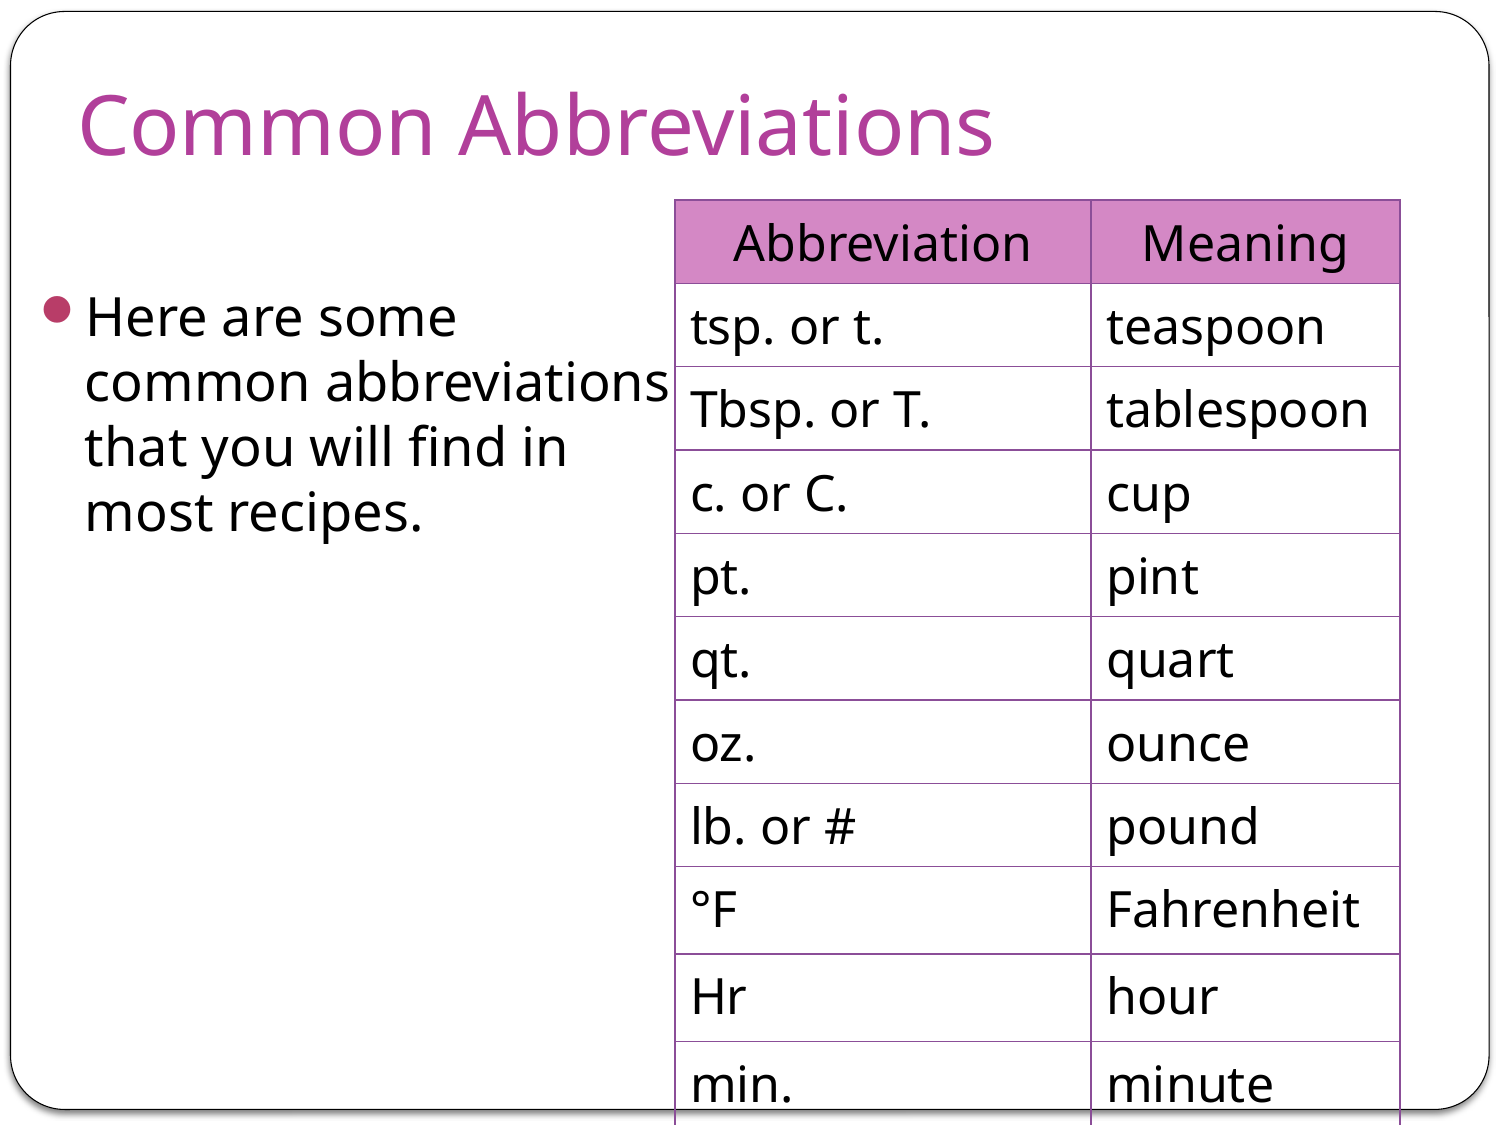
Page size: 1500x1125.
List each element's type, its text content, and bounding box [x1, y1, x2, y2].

table_cell °F [676, 867, 1090, 953]
table_cell min. [676, 1042, 1090, 1125]
table_cell tablespoon [1092, 367, 1399, 449]
table_cell ounce [1092, 701, 1399, 783]
table_cell cup [1092, 451, 1399, 533]
table_cell pt. [676, 534, 1090, 616]
table_cell oz. [676, 701, 1090, 783]
table_cell quart [1092, 617, 1399, 699]
table_cell minute [1092, 1042, 1399, 1125]
table_header Meaning [1092, 201, 1399, 283]
table_cell c. or C. [676, 451, 1090, 533]
table_cell Fahrenheit [1092, 867, 1399, 953]
table_cell Tbsp. or T. [676, 367, 1090, 449]
table_cell hour [1092, 955, 1399, 1041]
list Here are some common abbreviations that you will find in most recipes. [24, 275, 674, 575]
table_cell pint [1092, 534, 1399, 616]
table_cell tsp. or t. [676, 284, 1090, 366]
table_cell teaspoon [1092, 284, 1399, 366]
table_cell lb. or # [676, 784, 1090, 866]
title Common Abbreviations [62, 0, 1338, 188]
table_cell pound [1092, 784, 1399, 866]
table_header Abbreviation [676, 201, 1090, 283]
table_cell qt. [676, 617, 1090, 699]
table_cell Hr [676, 955, 1090, 1041]
